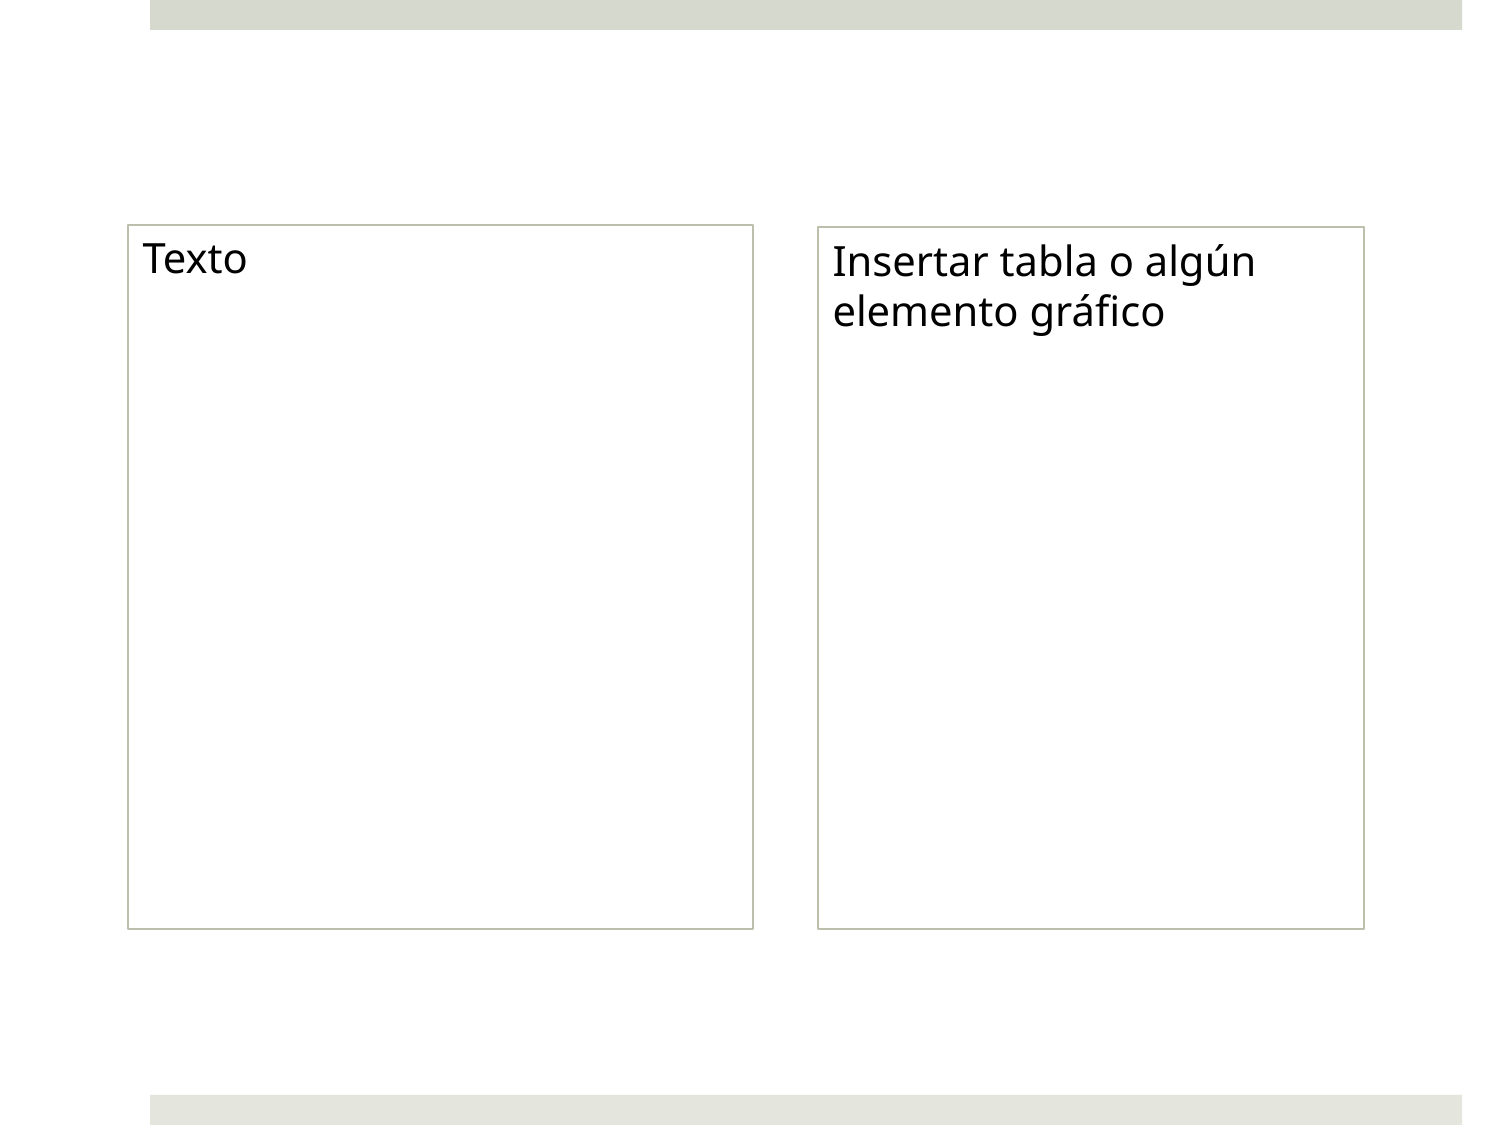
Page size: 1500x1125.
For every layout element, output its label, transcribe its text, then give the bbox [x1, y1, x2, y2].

text_box Insertar tabla o algún elemento gráfico [817, 226, 1365, 930]
text_box Texto [127, 224, 754, 930]
